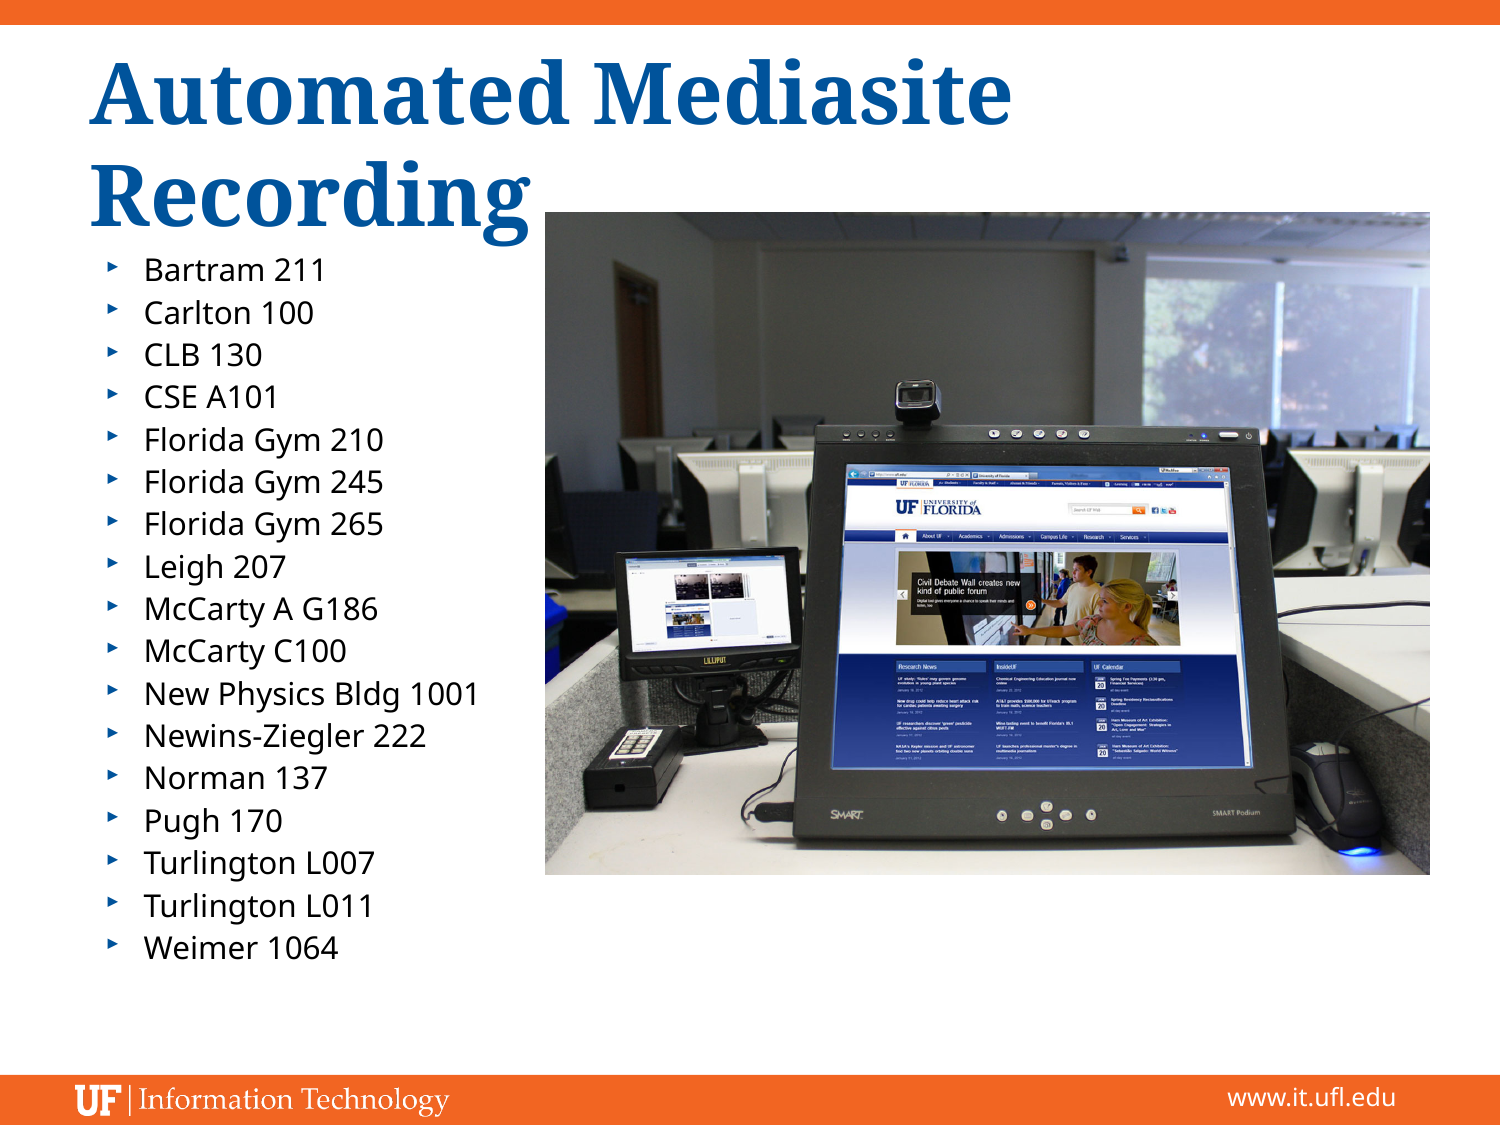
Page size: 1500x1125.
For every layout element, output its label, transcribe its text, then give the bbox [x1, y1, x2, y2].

list Bartram 211 Carlton 100 CLB 130 CSE A101 Florida Gym 210 Florida Gym 245 Florida Gym 265 Leigh 207 McCarty A G186 McCarty C100 New Physics Bldg 1001 Newins-Ziegler 222 Norman 137 Pugh 170 Turlington L007 Turlington L011 Weimer 1064 [75, 243, 1425, 986]
title Automated Mediasite Recording [75, 50, 1425, 233]
picture [545, 212, 1430, 876]
picture [75, 1083, 450, 1117]
